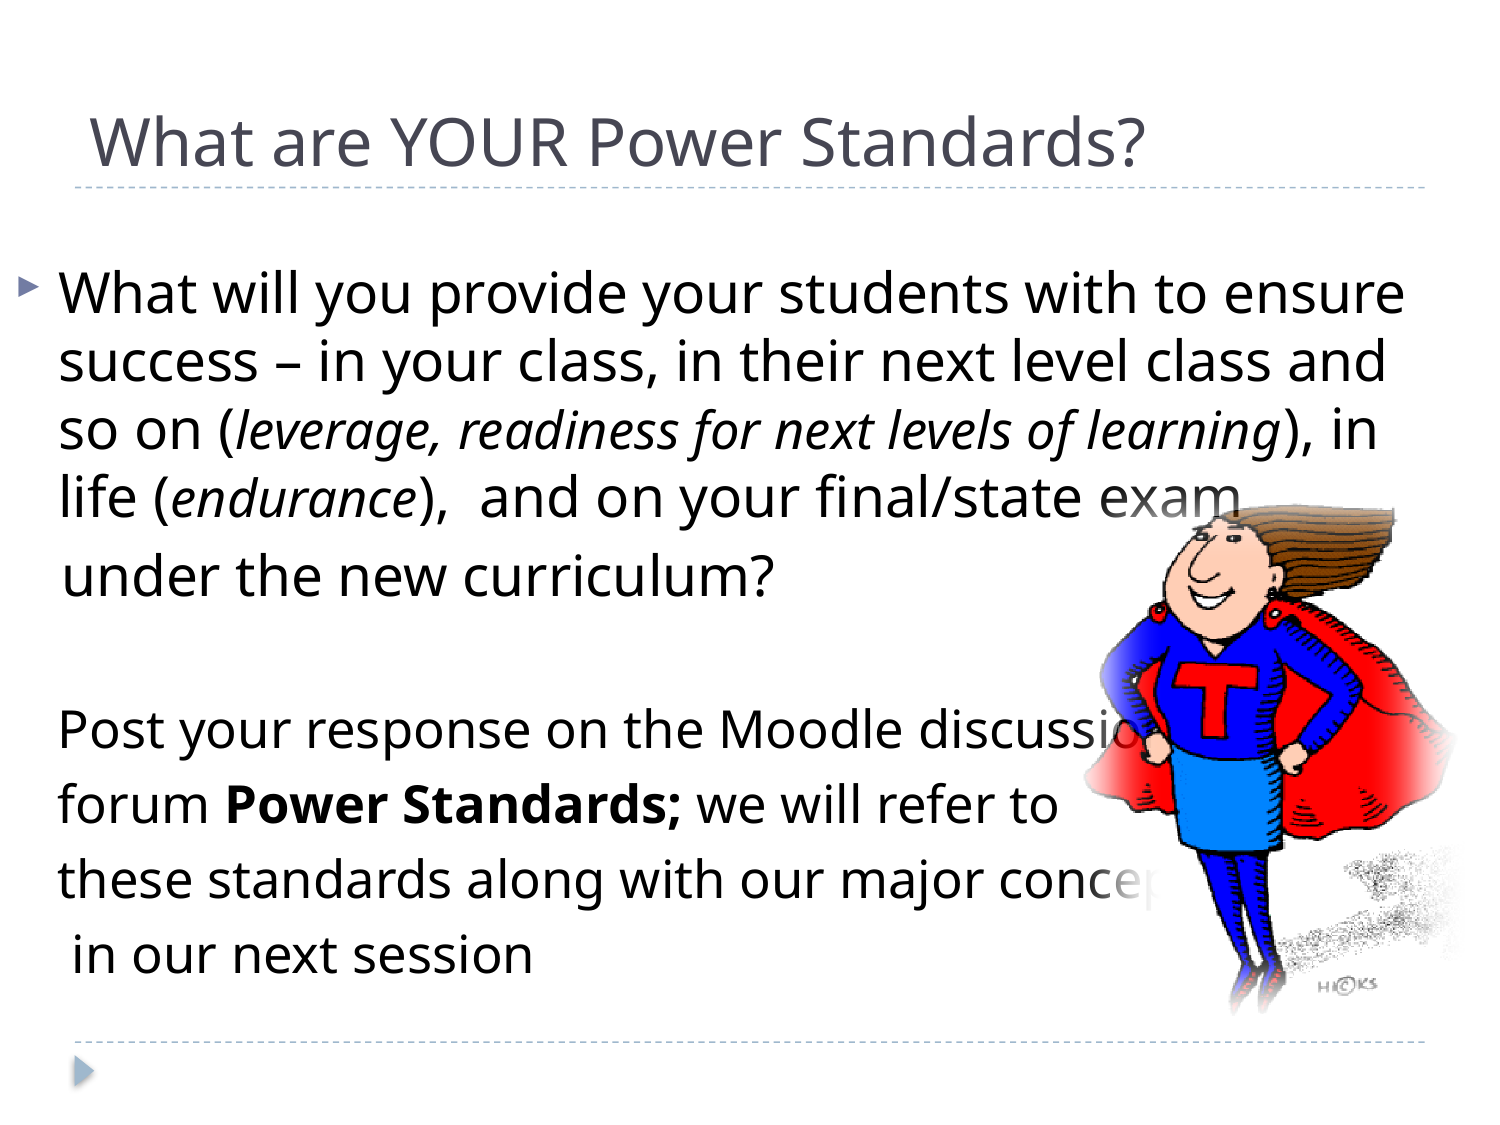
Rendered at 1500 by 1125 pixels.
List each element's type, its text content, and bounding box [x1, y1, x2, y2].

picture [1062, 462, 1466, 1030]
title What are YOUR Power Standards? [75, 24, 1425, 188]
list What will you provide your students with to ensure success – in your class, in their next level class and so on (leverage, readiness for next levels of learning), in life (endurance), and on your final/state exam under the new curriculum? Post your response on the Moodle discussion forum Power Standards; we will refer to these standards along with our major concepts in our next session [0, 249, 1425, 1038]
